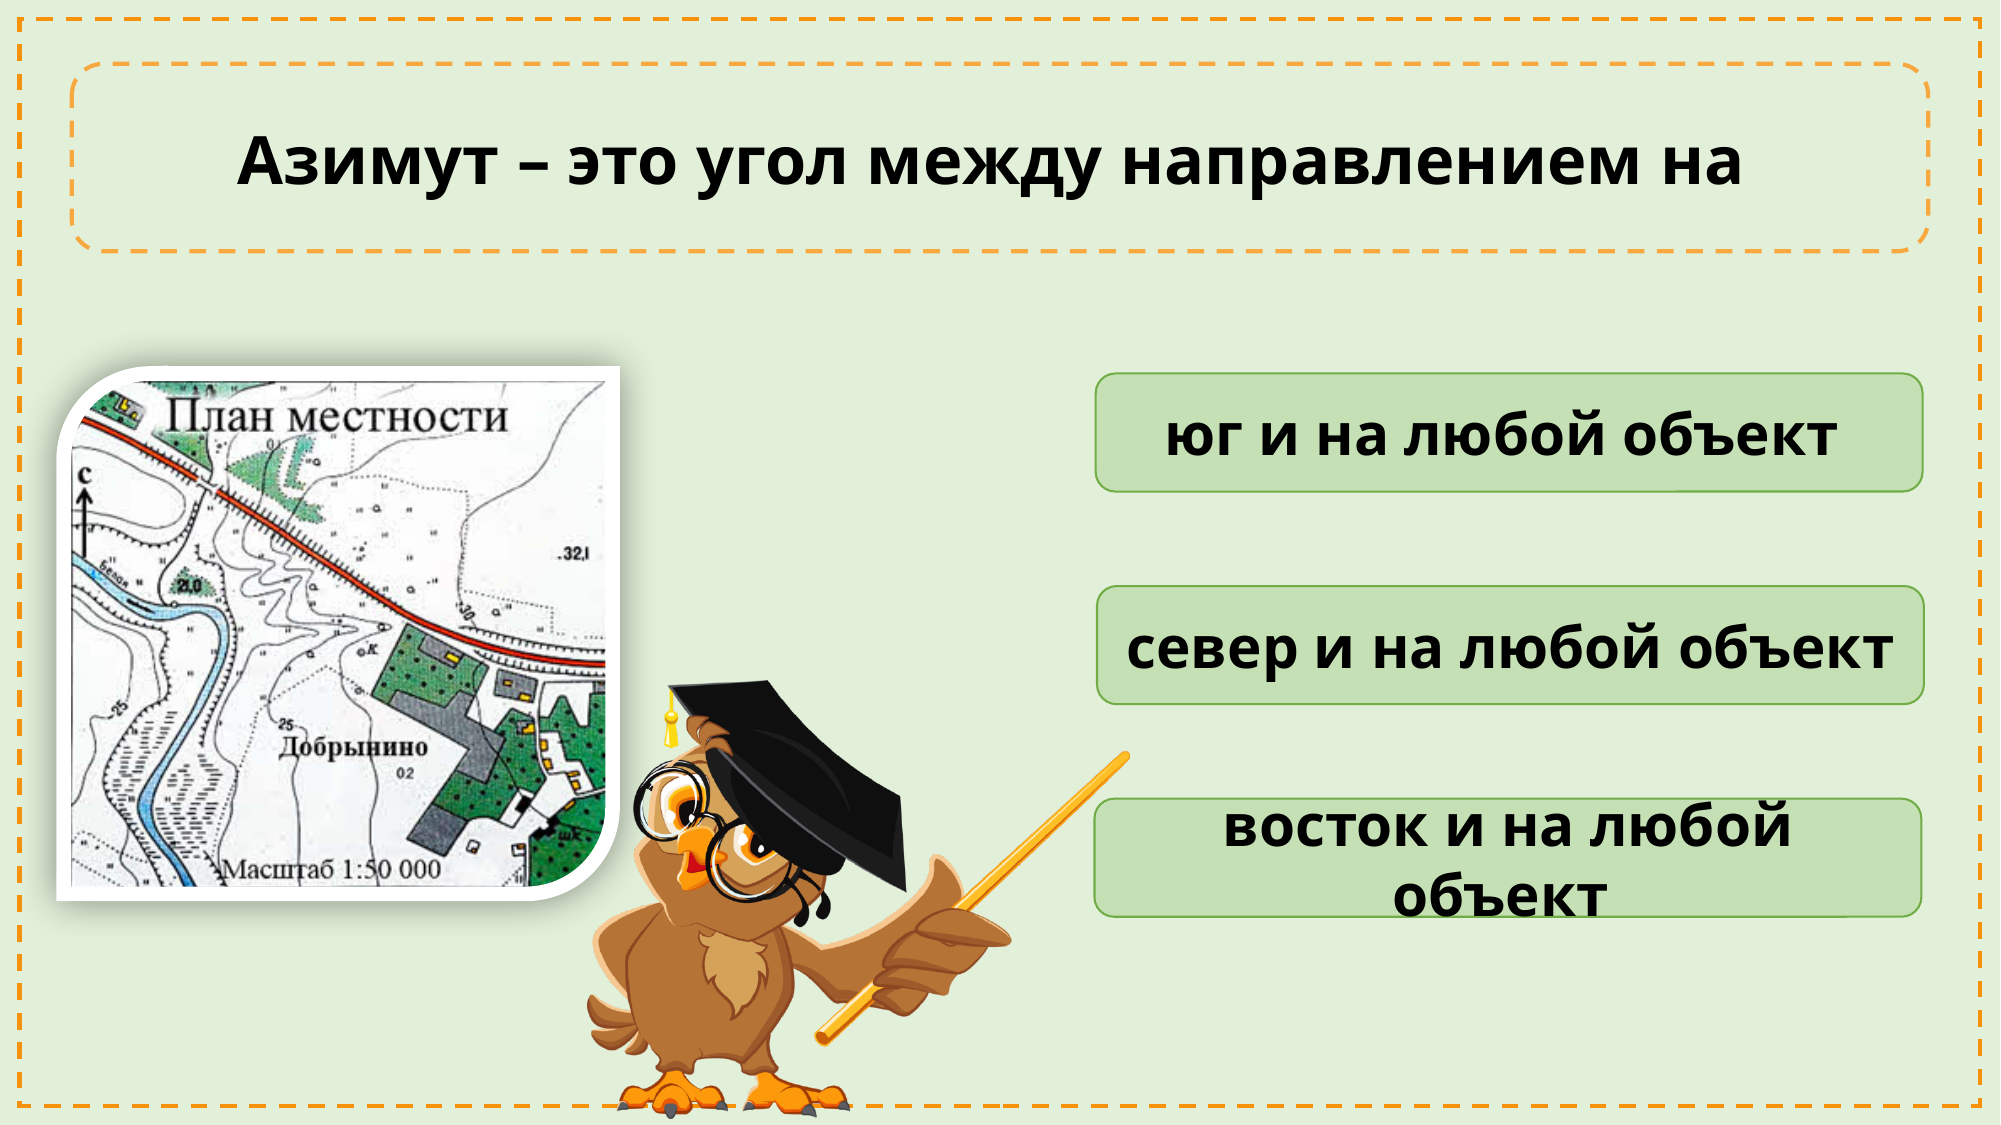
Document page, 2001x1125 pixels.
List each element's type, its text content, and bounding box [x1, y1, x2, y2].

picture [63, 373, 1130, 1119]
text_box Азимут – это угол между направлением на [70, 62, 1930, 253]
text_box [18, 18, 1981, 1107]
